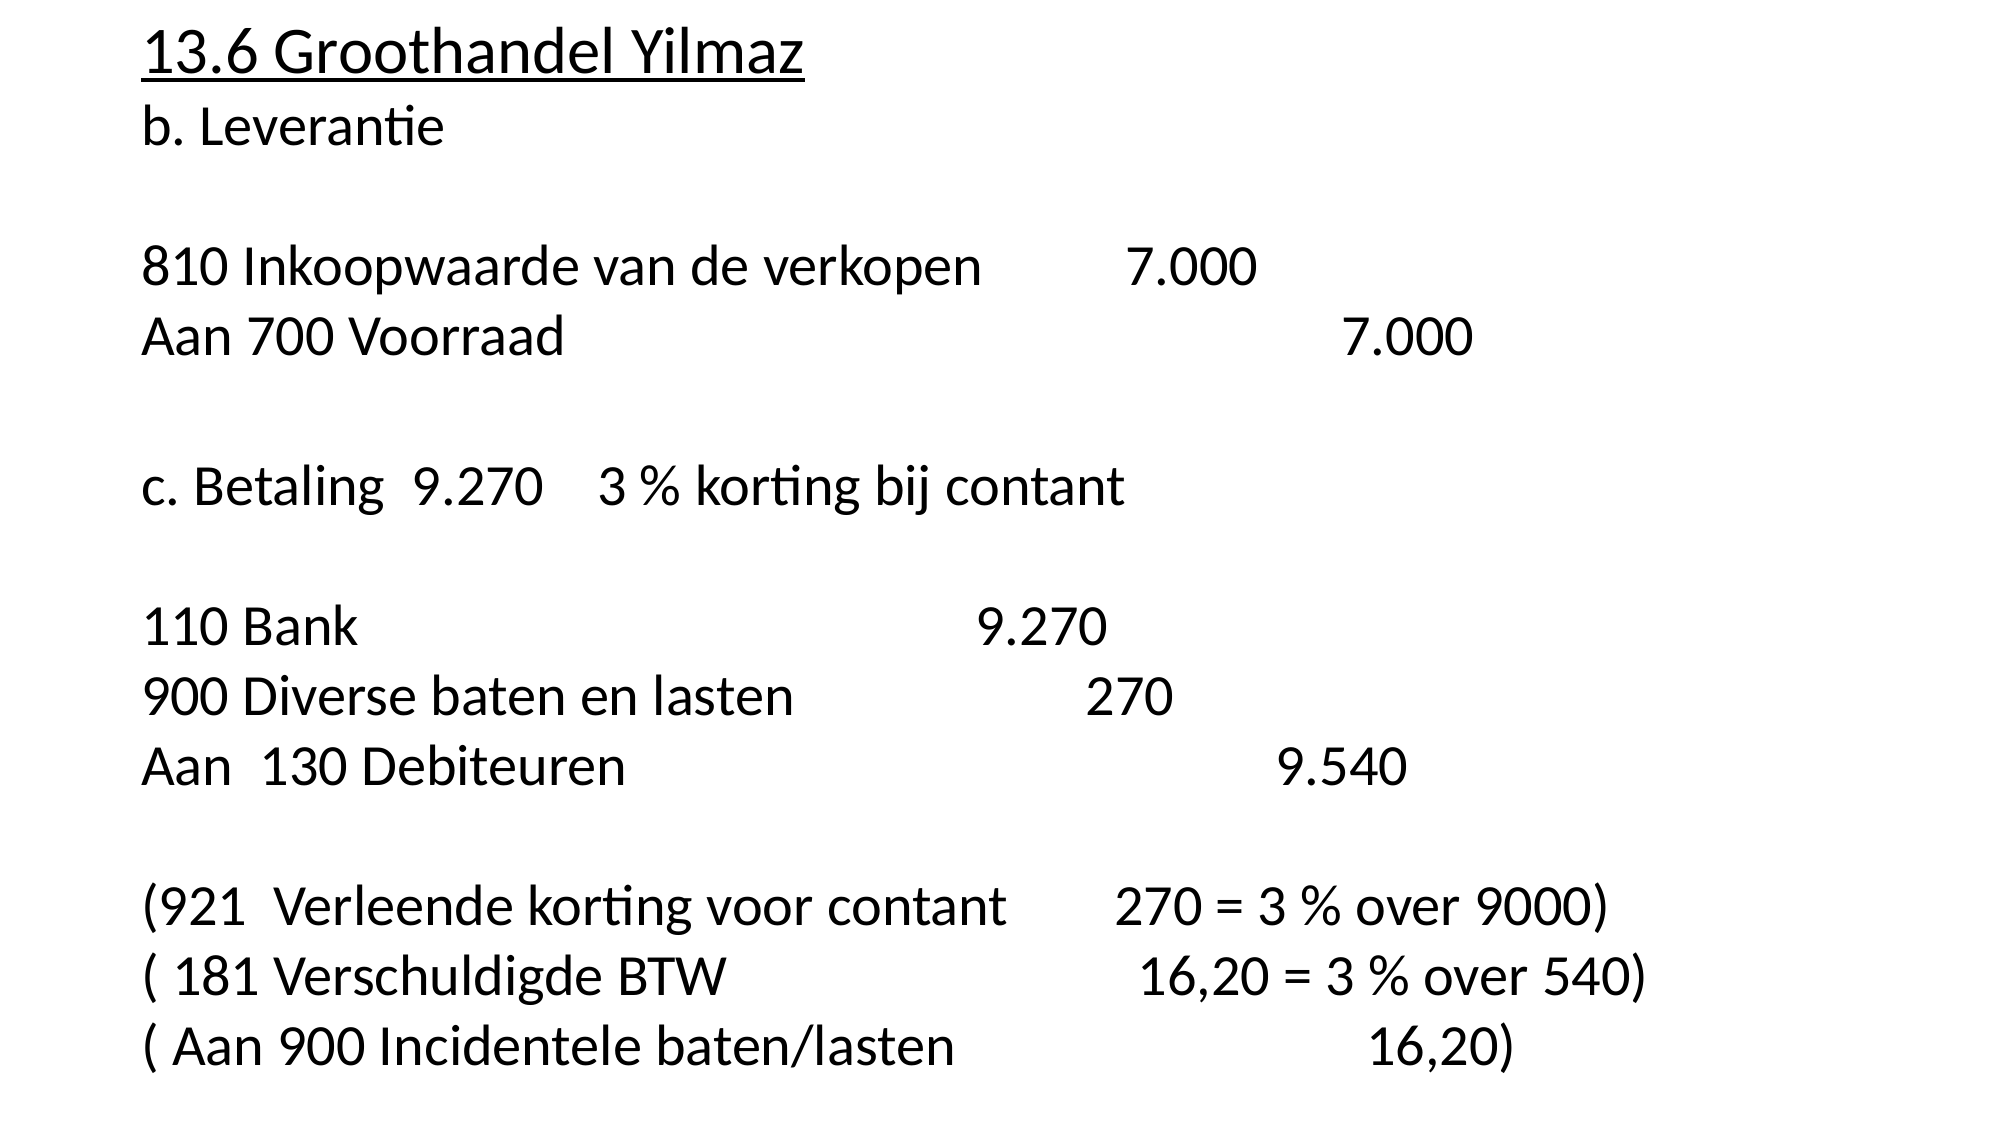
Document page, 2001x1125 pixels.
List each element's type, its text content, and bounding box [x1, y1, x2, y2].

text_box 13.6 Groothandel Yilmaz b. Leverantie 810 Inkoopwaarde van de verkopen 7.000 Aan 700 Voorraad 7.000 c. Betaling 9.270 3 % korting bij contant 110 Bank 9.270 900 Diverse baten en lasten 270 Aan 130 Debiteuren 9.540 (921 Verleende korting voor contant 270 = 3 % over 9000) ( 181 Verschuldigde BTW 16,20 = 3 % over 540) ( Aan 900 Incidentele baten/lasten 16,20) [126, 0, 1838, 1125]
